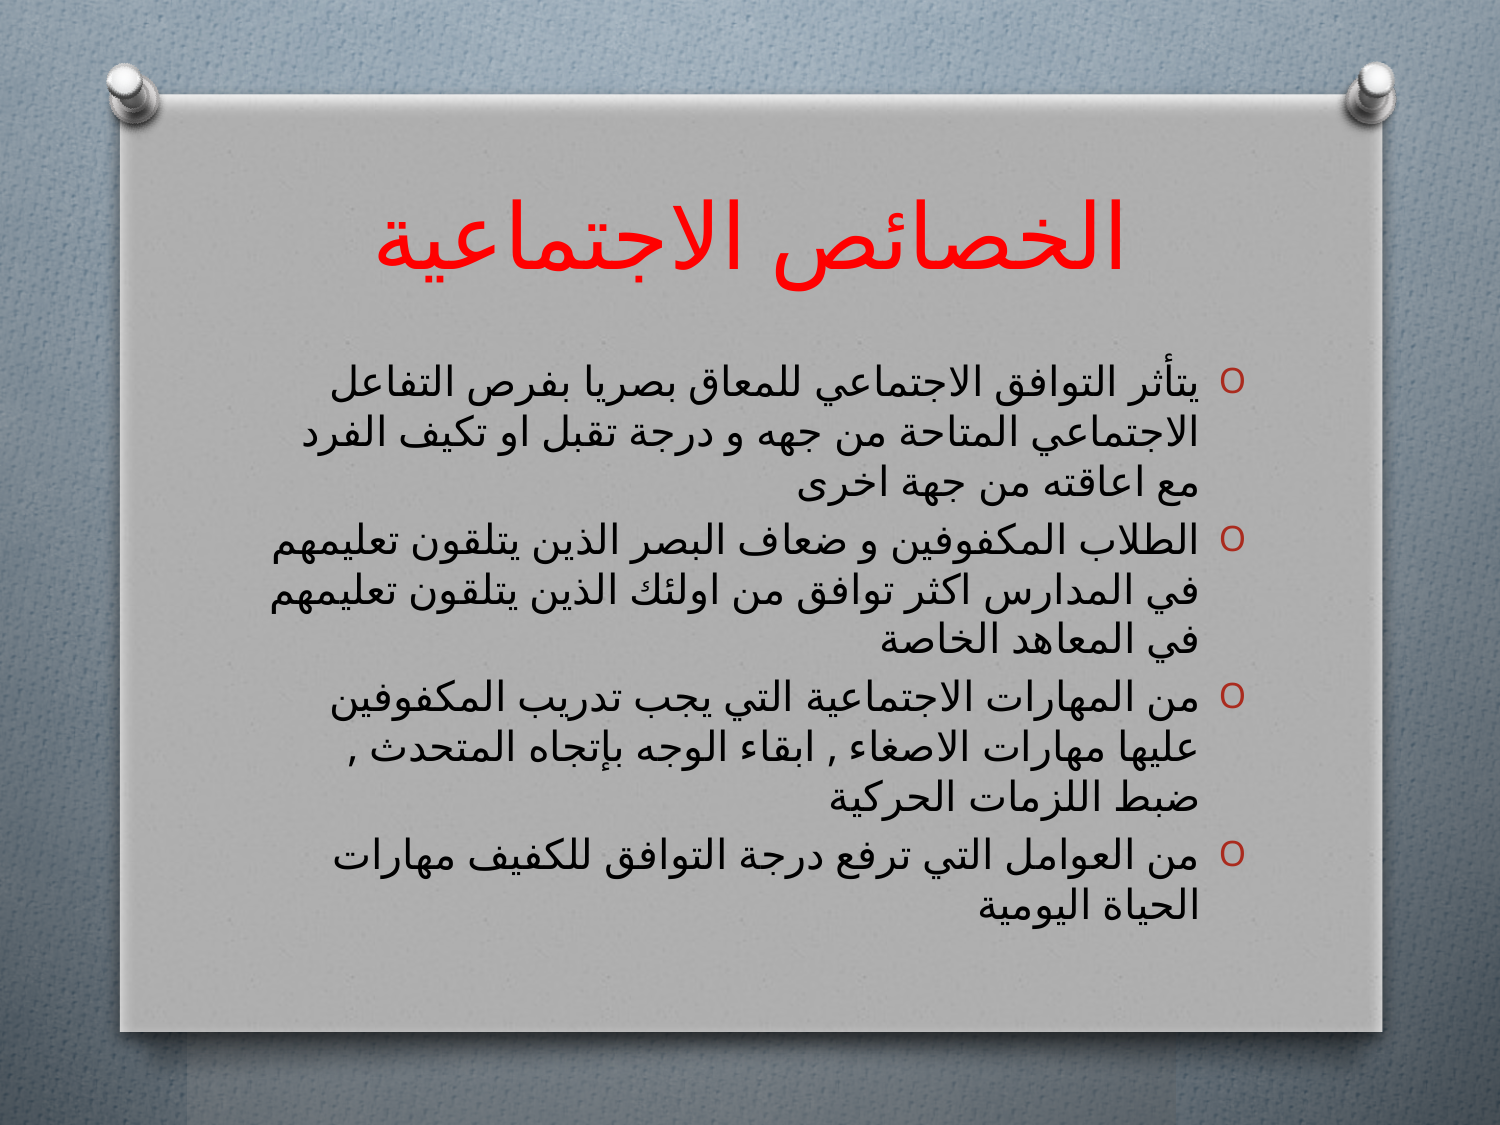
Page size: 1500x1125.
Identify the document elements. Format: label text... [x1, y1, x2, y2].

picture [75, 29, 198, 153]
title الخصائص الاجتماعية [179, 134, 1323, 332]
list يتأثر التوافق الاجتماعي للمعاق بصريا بفرص التفاعل الاجتماعي المتاحة من جهه و درجة تقبل او تكيف الفرد مع اعاقته من جهة اخرى الطلاب المكفوفين و ضعاف البصر الذين يتلقون تعليمهم في المدارس اكثر توافق من اولئك الذين يتلقون تعليمهم في المعاهد الخاصة من المهارات الاجتماعية التي يجب تدريب المكفوفين عليها مهارات الاصغاء , ابقاء الوجه بإتجاه المتحدث , ضبط اللزمات الحركية من العوامل التي ترفع درجة التوافق للكفيف مهارات الحياة اليومية [240, 347, 1257, 939]
picture [1317, 35, 1439, 156]
